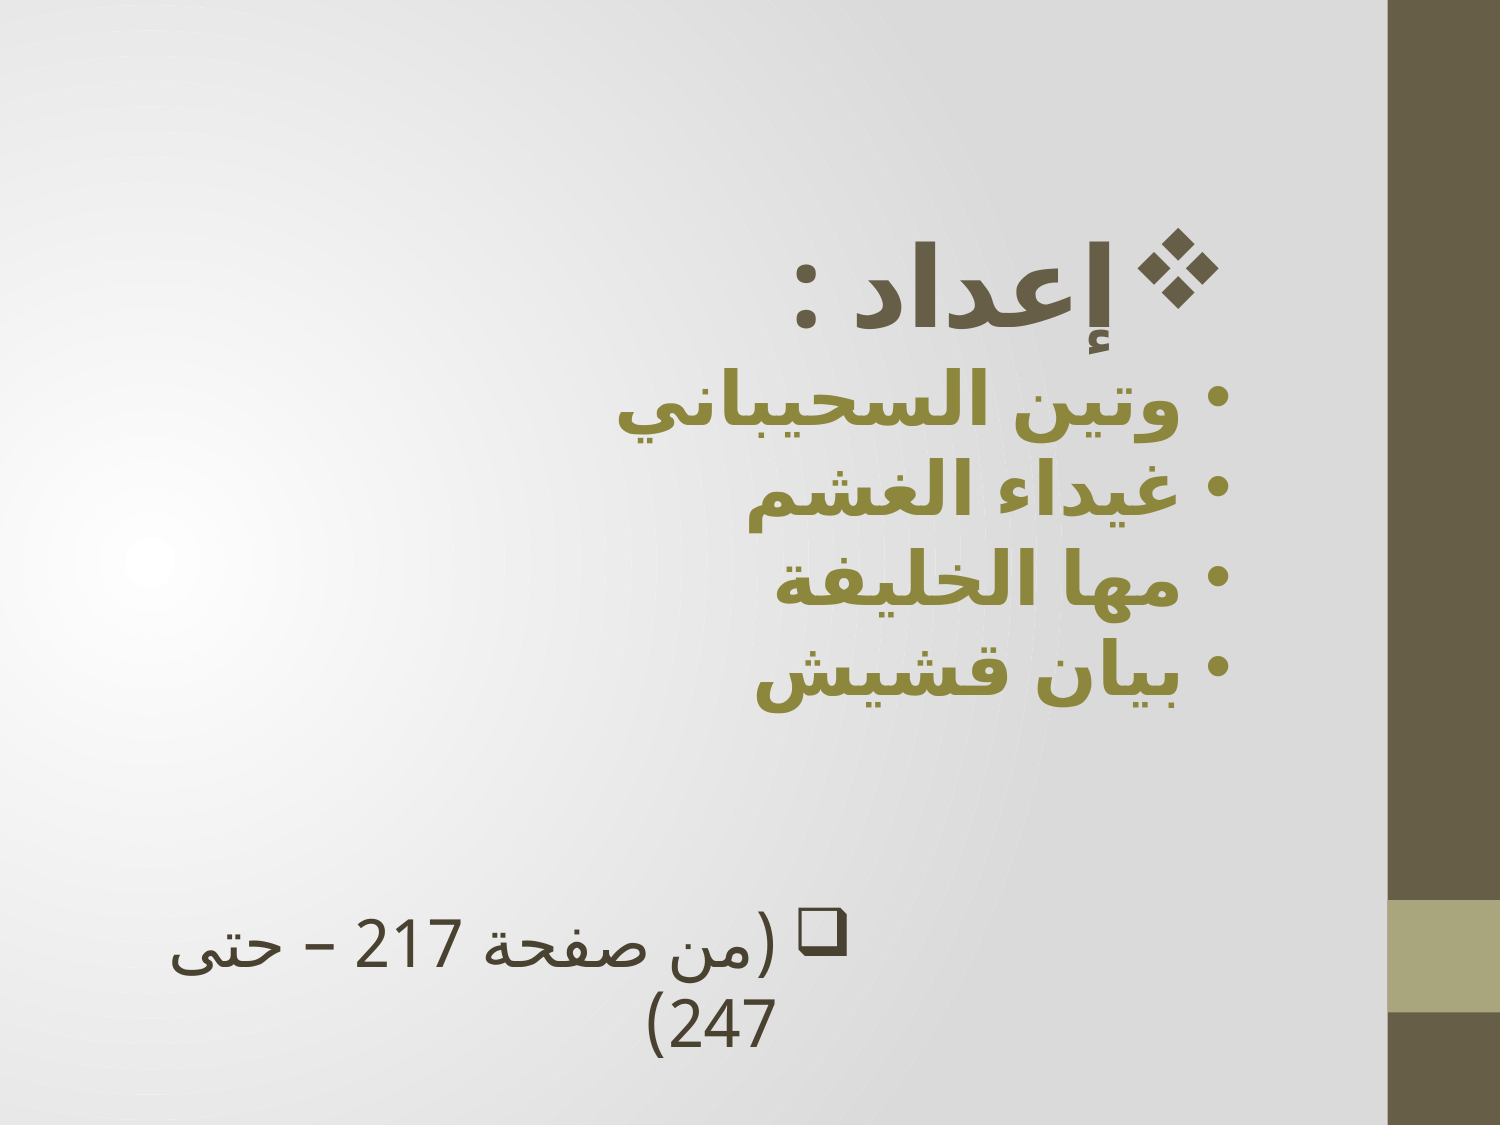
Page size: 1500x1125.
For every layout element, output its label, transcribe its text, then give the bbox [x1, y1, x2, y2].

text_box (من صفحة 217 – حتى 247) [53, 893, 869, 1068]
text_box إعداد : وتين السحيباني غيداء الغشم مها الخليفة بيان قشيش [289, 208, 1247, 808]
